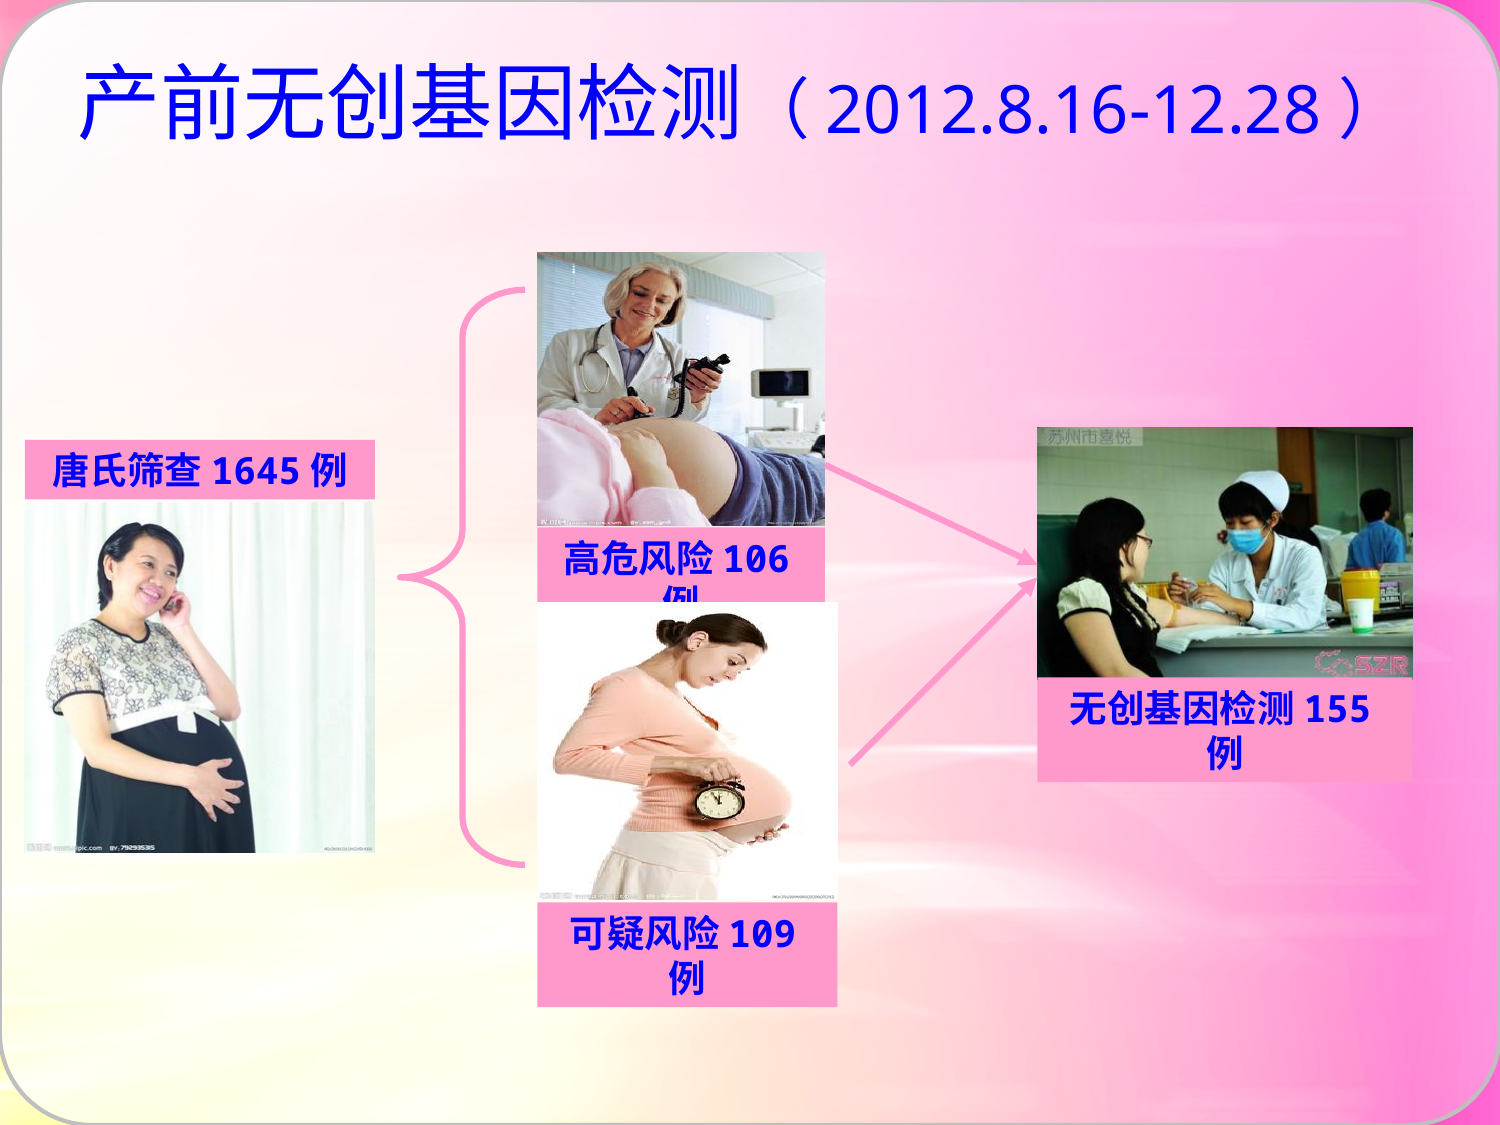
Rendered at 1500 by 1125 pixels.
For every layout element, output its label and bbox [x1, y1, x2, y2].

text_box [1037, 426, 1413, 738]
picture [0, 0, 1500, 1125]
text_box [537, 602, 838, 963]
text_box [24, 439, 376, 853]
text_box [537, 252, 826, 588]
